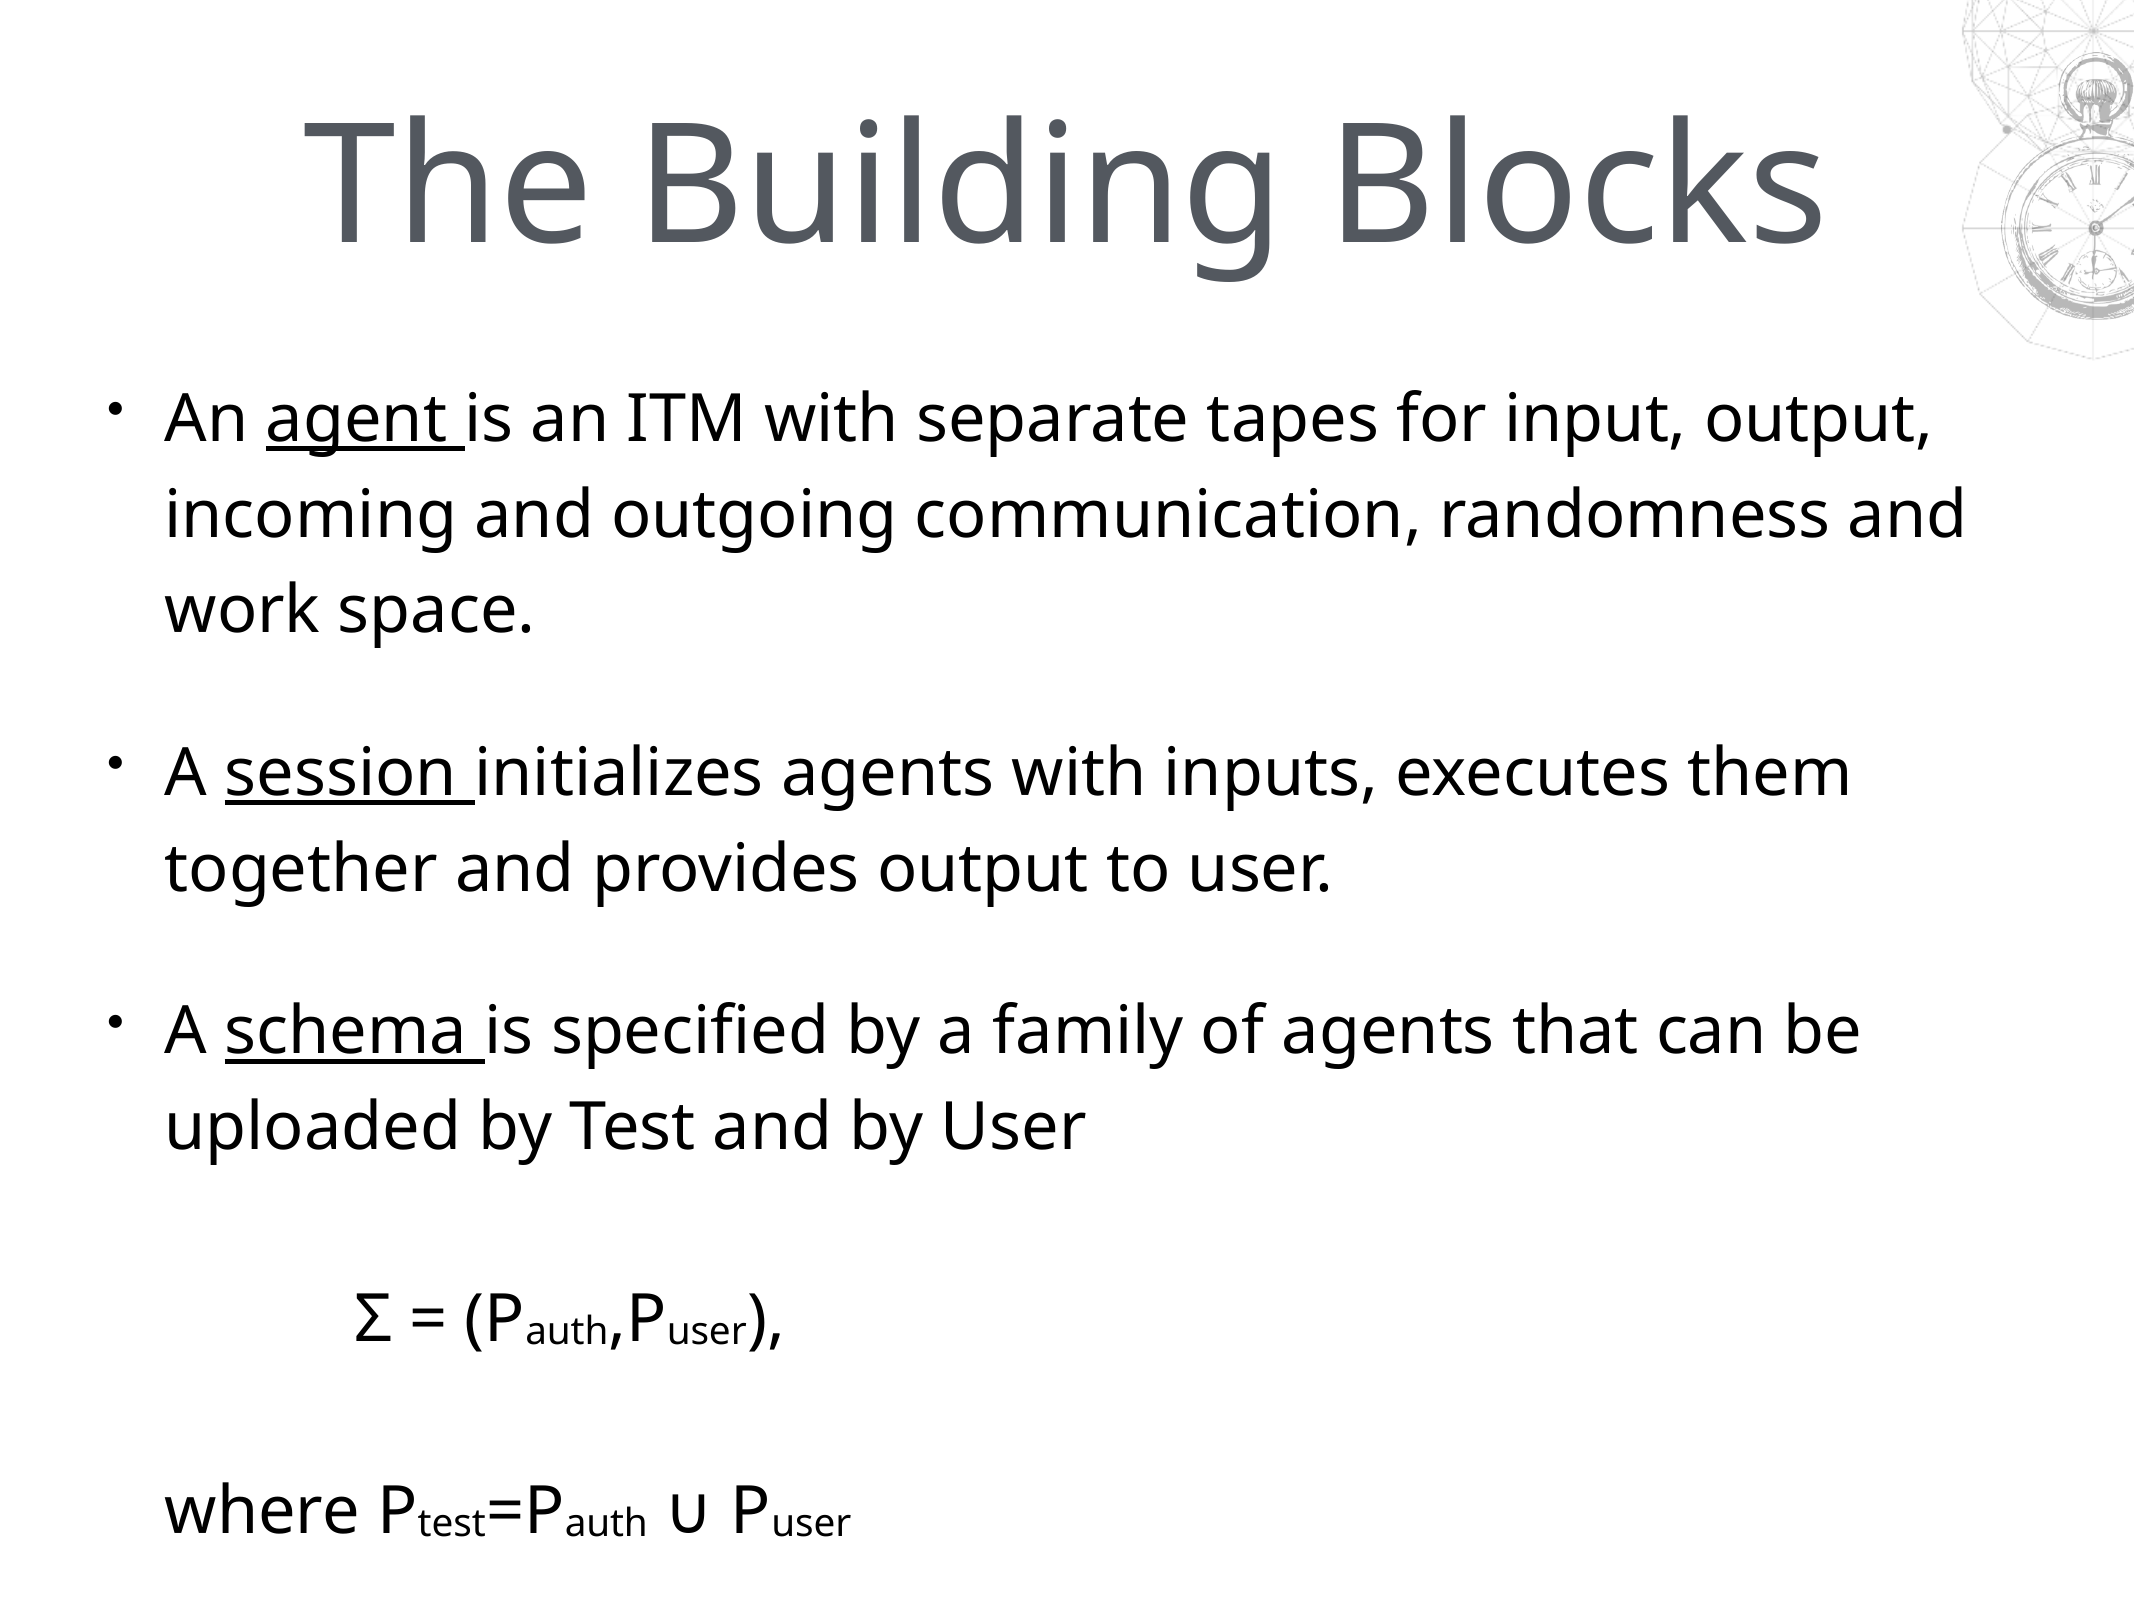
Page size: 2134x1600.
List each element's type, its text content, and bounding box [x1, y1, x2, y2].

list An agent is an ITM with separate tapes for input, output, incoming and outgoing communication, randomness and work space. A session initializes agents with inputs, executes them together and provides output to user. A schema is specified by a family of agents that can be uploaded by Test and by User Σ = (Pauth,Puser), where Ptest=Pauth ∪ Puser [98, 365, 2104, 1540]
title The Building Blocks [155, 0, 1978, 353]
